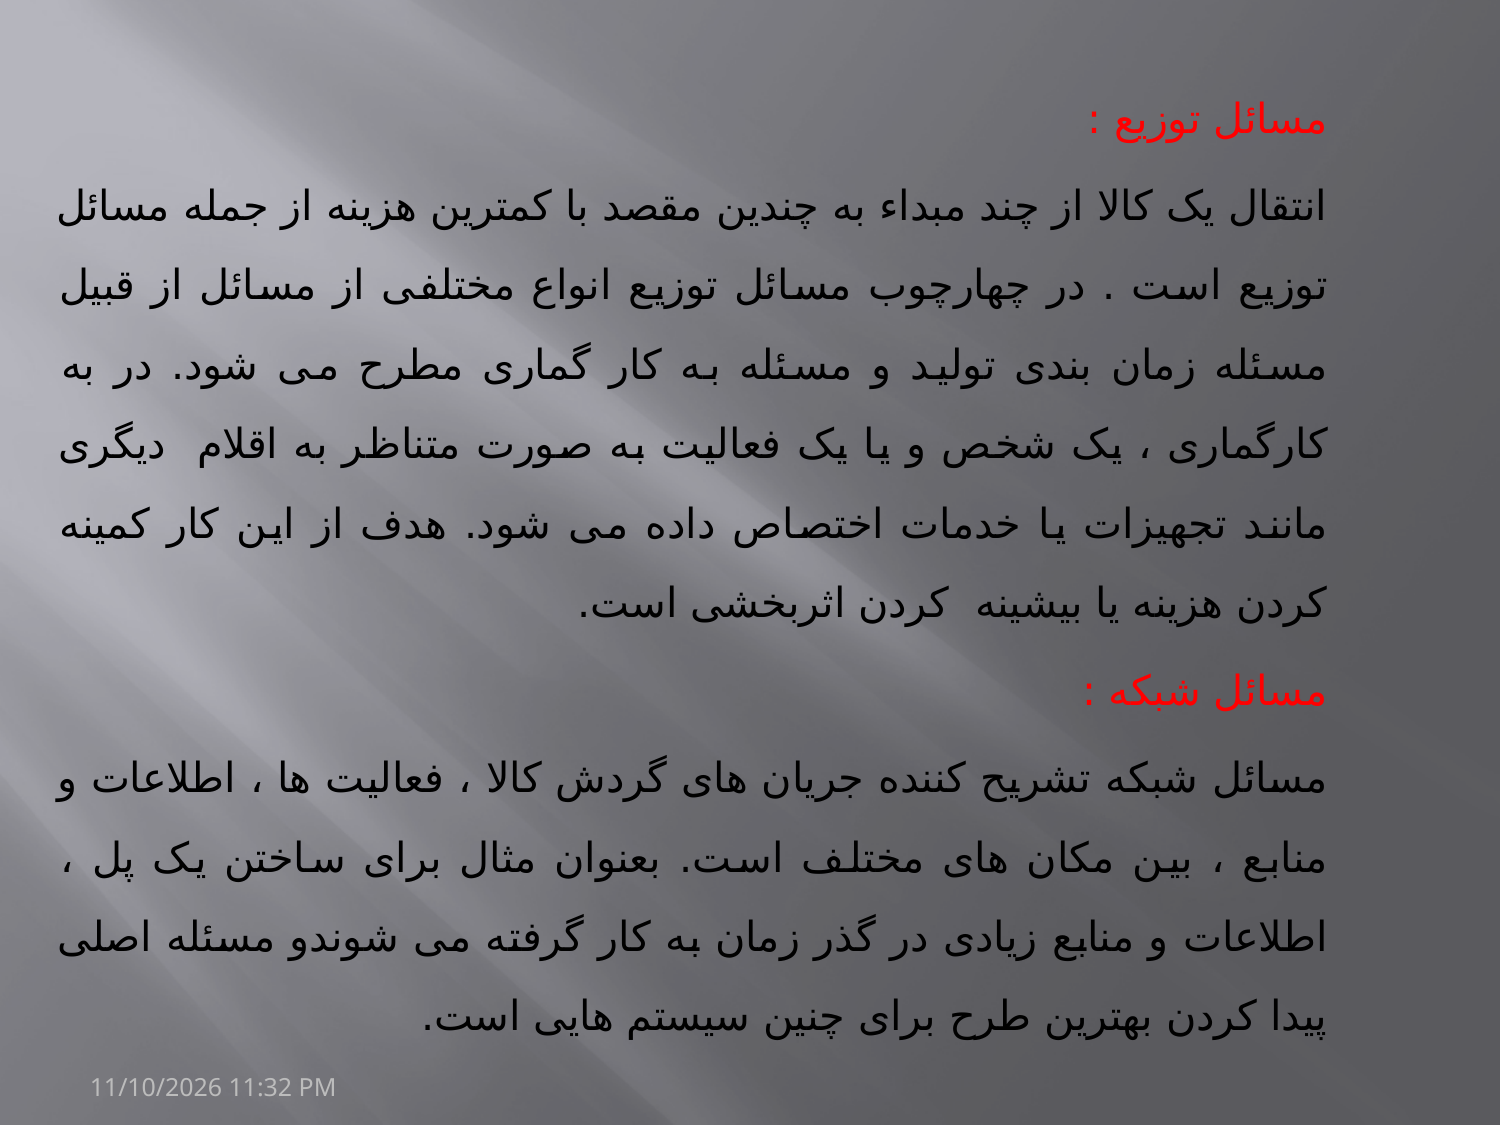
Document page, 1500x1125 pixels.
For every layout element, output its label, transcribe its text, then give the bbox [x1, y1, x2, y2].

slide_number 20/مارس/1 [75, 1052, 425, 1113]
list مسائل توزیع : انتقال یک کالا از چند مبداء به چندین مقصد با کمترین هزینه از جمله مسائل توزیع است . در چهارچوب مسائل توزیع انواع مختلفی از مسائل از قبیل مسئله زمان بندی تولید و مسئله به کار گماری مطرح می شود. در به کارگماری ، یک شخص و یا یک فعالیت به صورت متناظر به اقلام دیگری مانند تجهیزات یا خدمات اختصاص داده می شود. هدف از این کار کمینه کردن هزینه یا بیشینه کردن اثربخشی است. مسائل شبکه : مسائل شبکه تشریح کننده جریان های گردش کالا ، فعالیت ها ، اطلاعات و منابع ، بین مکان های مختلف است. بعنوان مثال برای ساختن یک پل ، اطلاعات و منابع زیادی در گذر زمان به کار گرفته می شوندو مسئله اصلی پیدا کردن بهترین طرح برای چنین سیستم هایی است. [41, 54, 1425, 1059]
